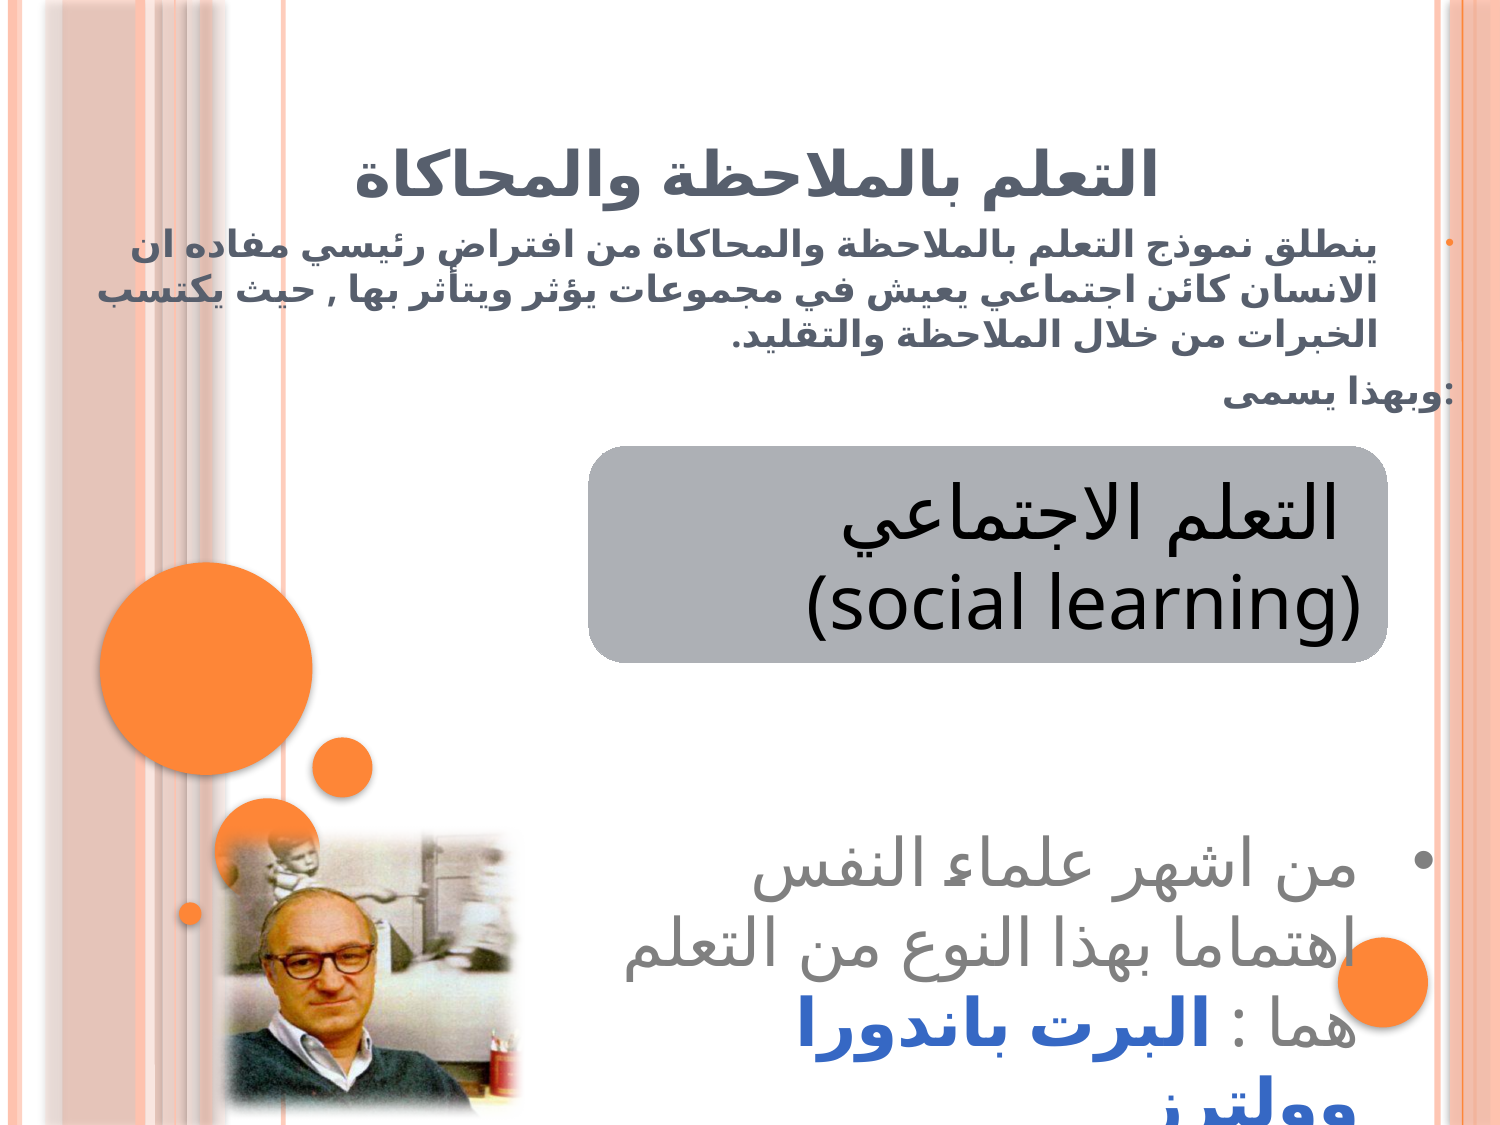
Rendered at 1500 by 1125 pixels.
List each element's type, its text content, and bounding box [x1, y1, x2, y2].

text_box التعلم الاجتماعي (social learning) [588, 446, 1388, 663]
title التعلم بالملاحظة والمحاكاة [112, 0, 1388, 212]
subtitle ينطلق نموذج التعلم بالملاحظة والمحاكاة من افتراض رئيسي مفاده ان الانسان كائن اجتماعي يعيش في مجموعات يؤثر ويتأثر بها , حيث يكتسب الخبرات من خلال الملاحظة والتقليد. وبهذا يسمى: [24, 212, 1470, 579]
text_box من اشهر علماء النفس اهتماما بهذا النوع من التعلم هما : البرت باندورا وولترز [552, 812, 1450, 1125]
picture [210, 824, 526, 1121]
